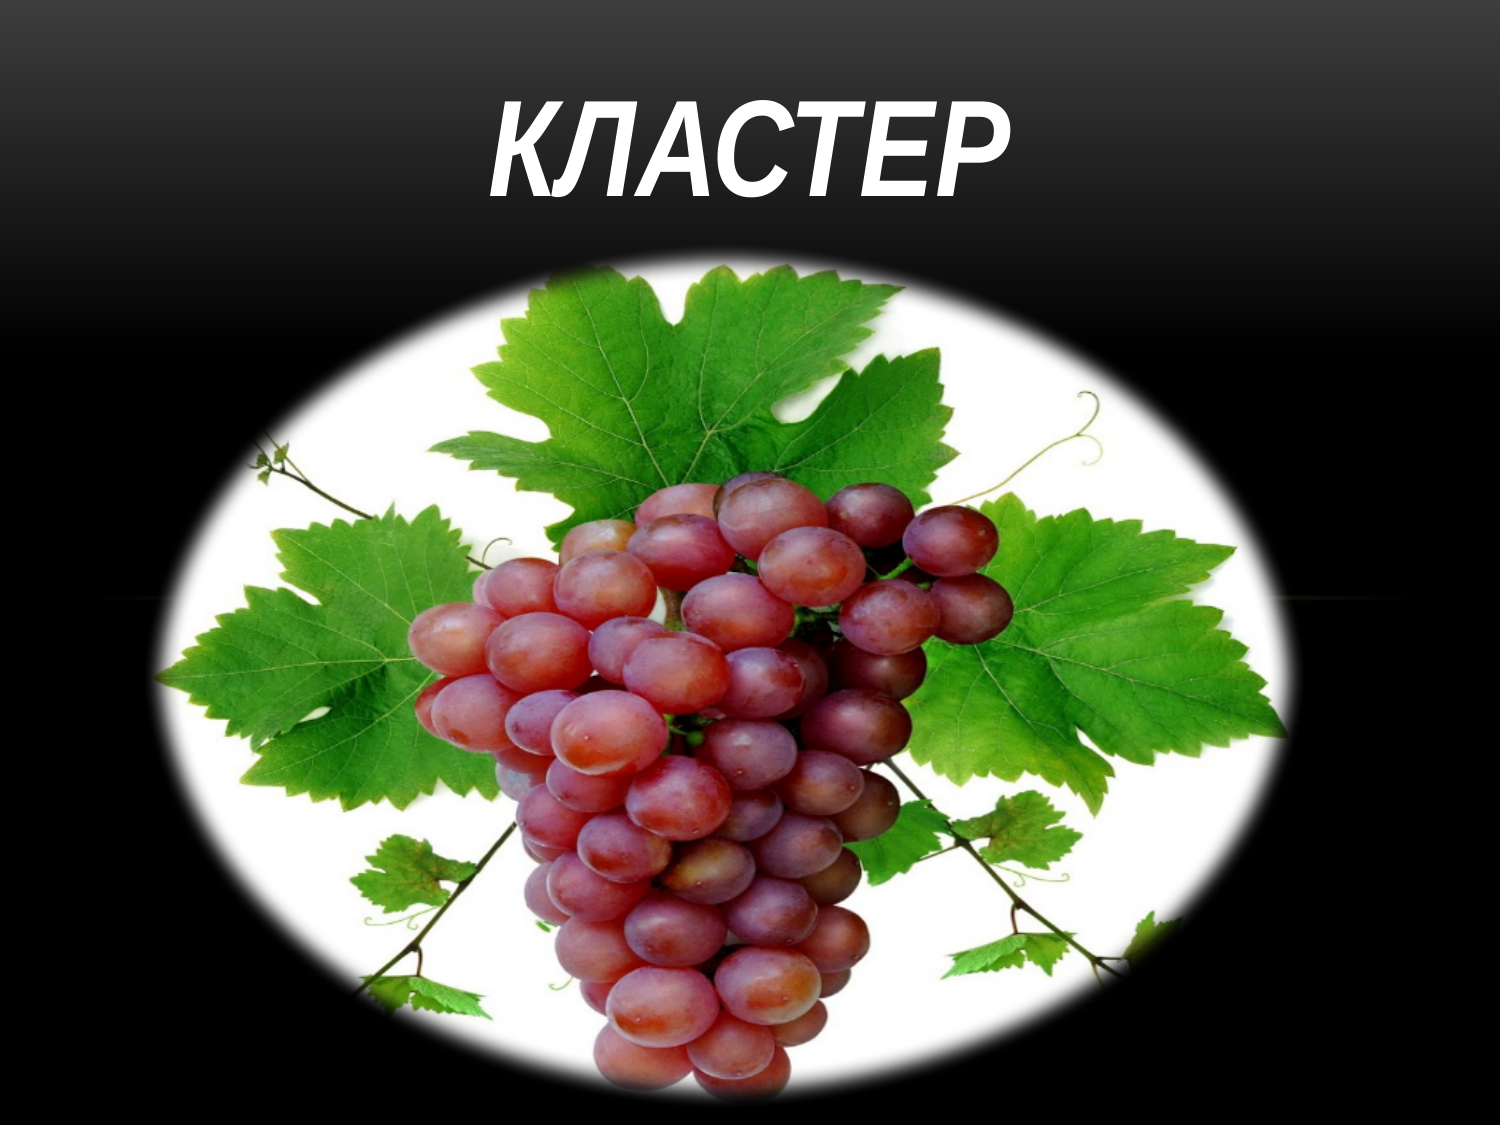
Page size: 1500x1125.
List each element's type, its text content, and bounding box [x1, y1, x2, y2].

picture [0, 0, 1500, 1109]
title КЛАСТЕР [112, 66, 1388, 232]
